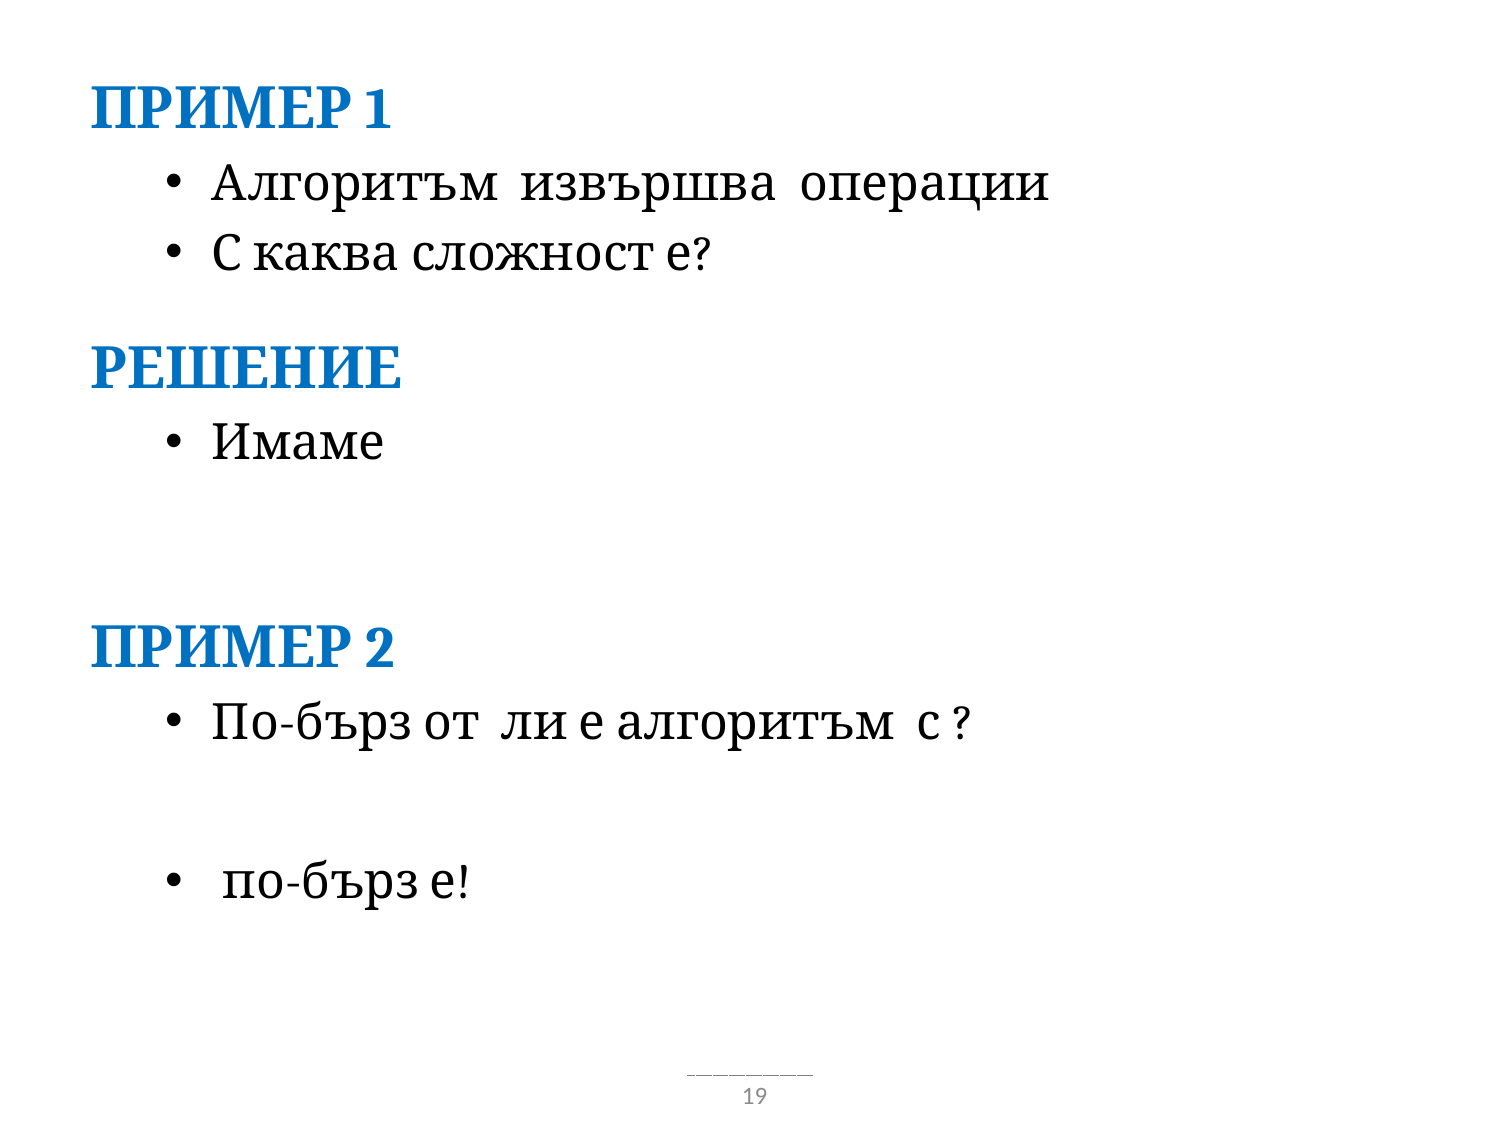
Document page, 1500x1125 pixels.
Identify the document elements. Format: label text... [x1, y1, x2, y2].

slide_number 19 [579, 1065, 930, 1125]
